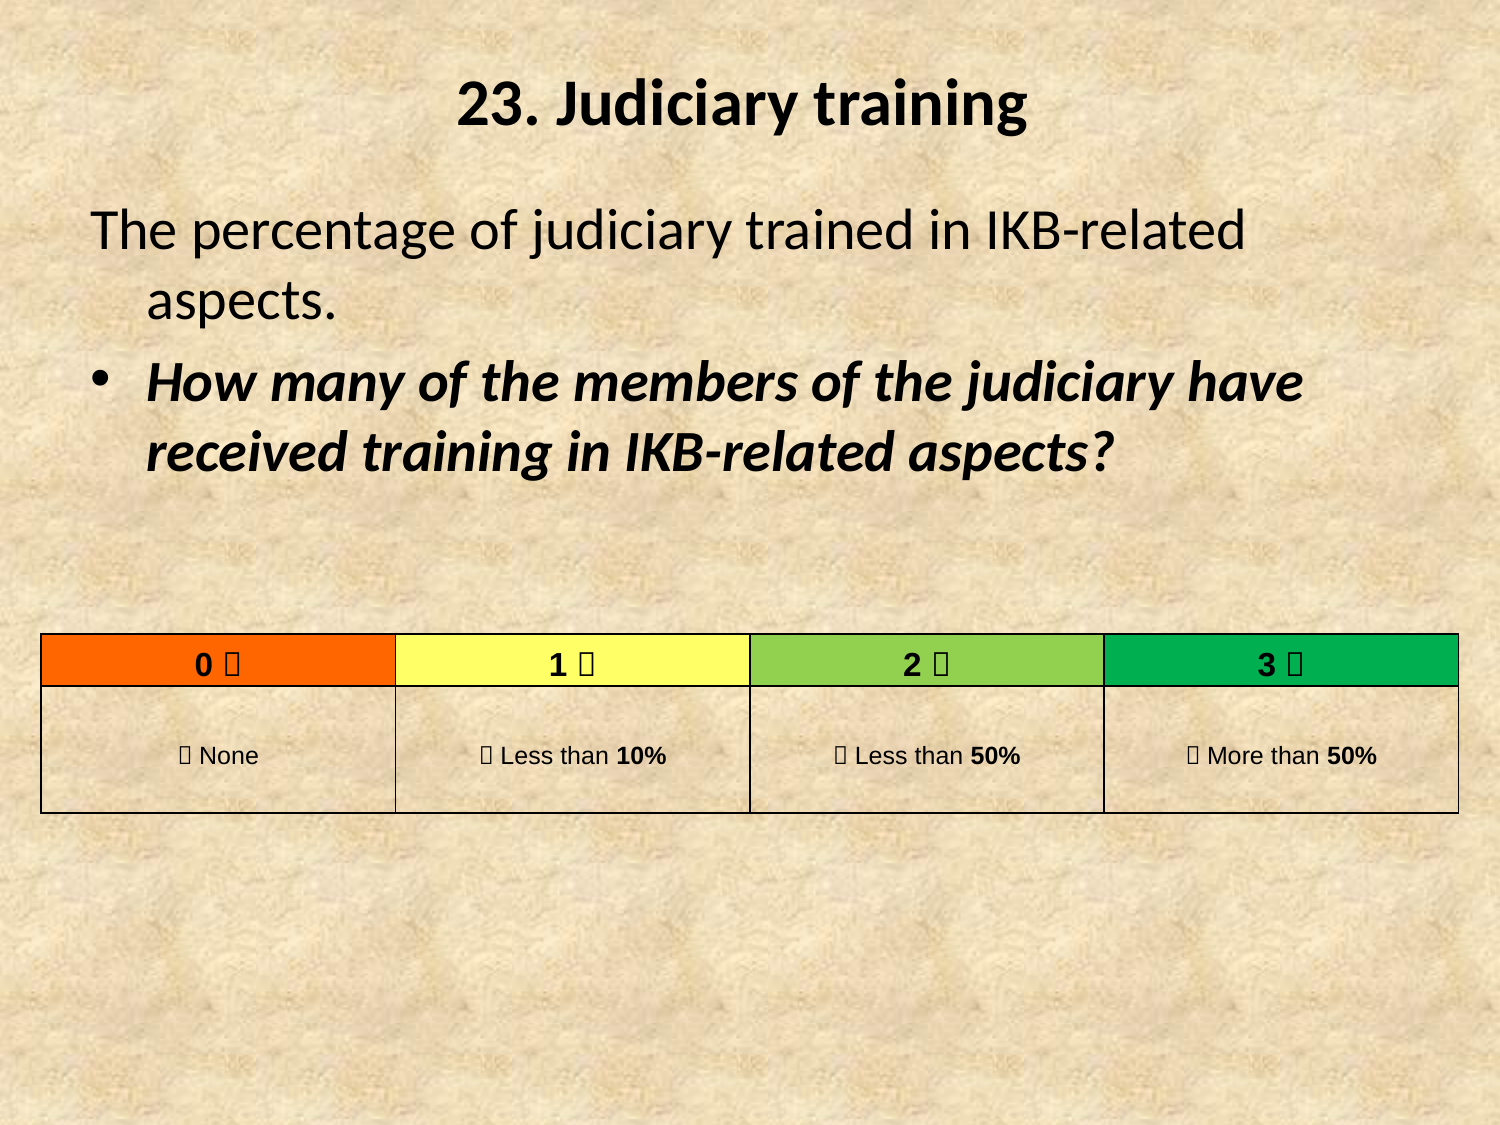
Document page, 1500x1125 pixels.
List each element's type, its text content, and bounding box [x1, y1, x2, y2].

table_header 0 􀜆 [42, 635, 395, 685]
table_cell 􀜆 None [42, 687, 395, 812]
table_cell 􀜆 Less than 50% [751, 687, 1103, 812]
table_header 2 􀜆 [751, 635, 1103, 685]
title 23. Judiciary training [75, 45, 1425, 184]
table_header 1 􀜆 [396, 635, 749, 685]
list The percentage of judiciary trained in IKB-related aspects. How many of the members of the judiciary have received training in IKB-related aspects? [75, 184, 1425, 575]
table_cell 􀜆 More than 50% [1105, 687, 1458, 812]
picture [0, 0, 1500, 1125]
table_cell 􀜆 Less than 10% [396, 687, 749, 812]
table_header 3 􀜆 [1105, 635, 1458, 685]
